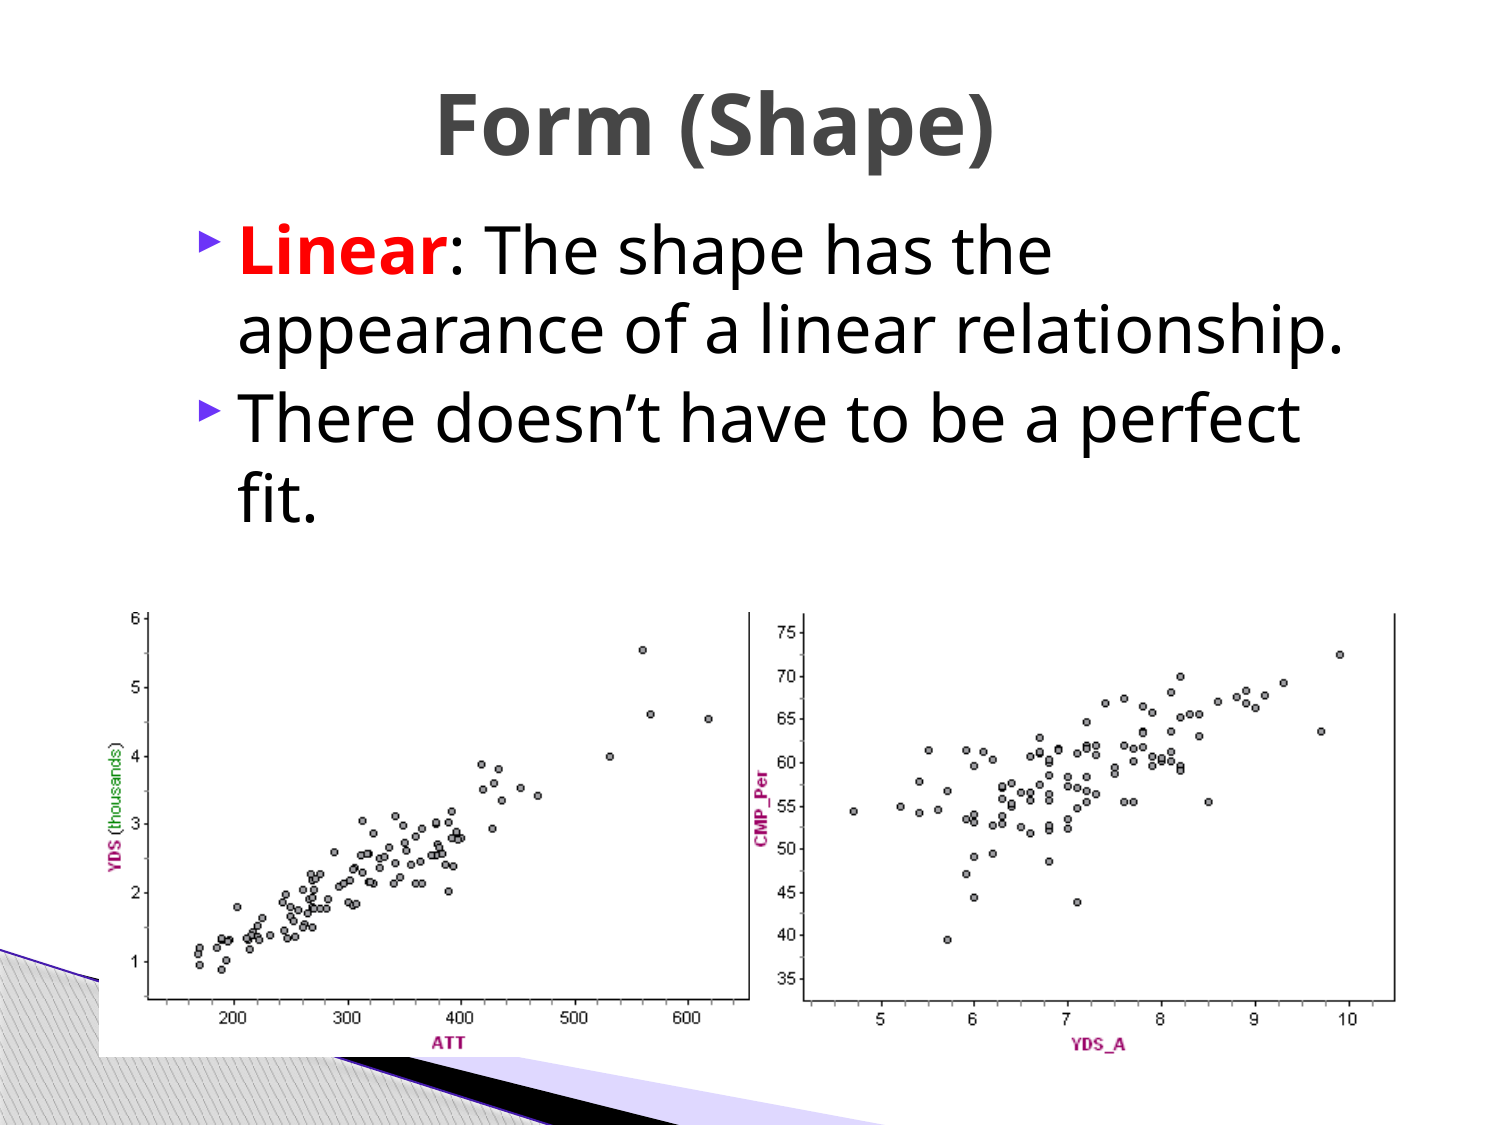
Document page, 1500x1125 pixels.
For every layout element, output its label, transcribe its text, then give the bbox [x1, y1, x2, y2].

title Form (Shape) [99, 50, 1331, 193]
list Linear: The shape has the appearance of a linear relationship. There doesn’t have to be a perfect fit. [162, 200, 1393, 612]
picture [99, 612, 1402, 1060]
